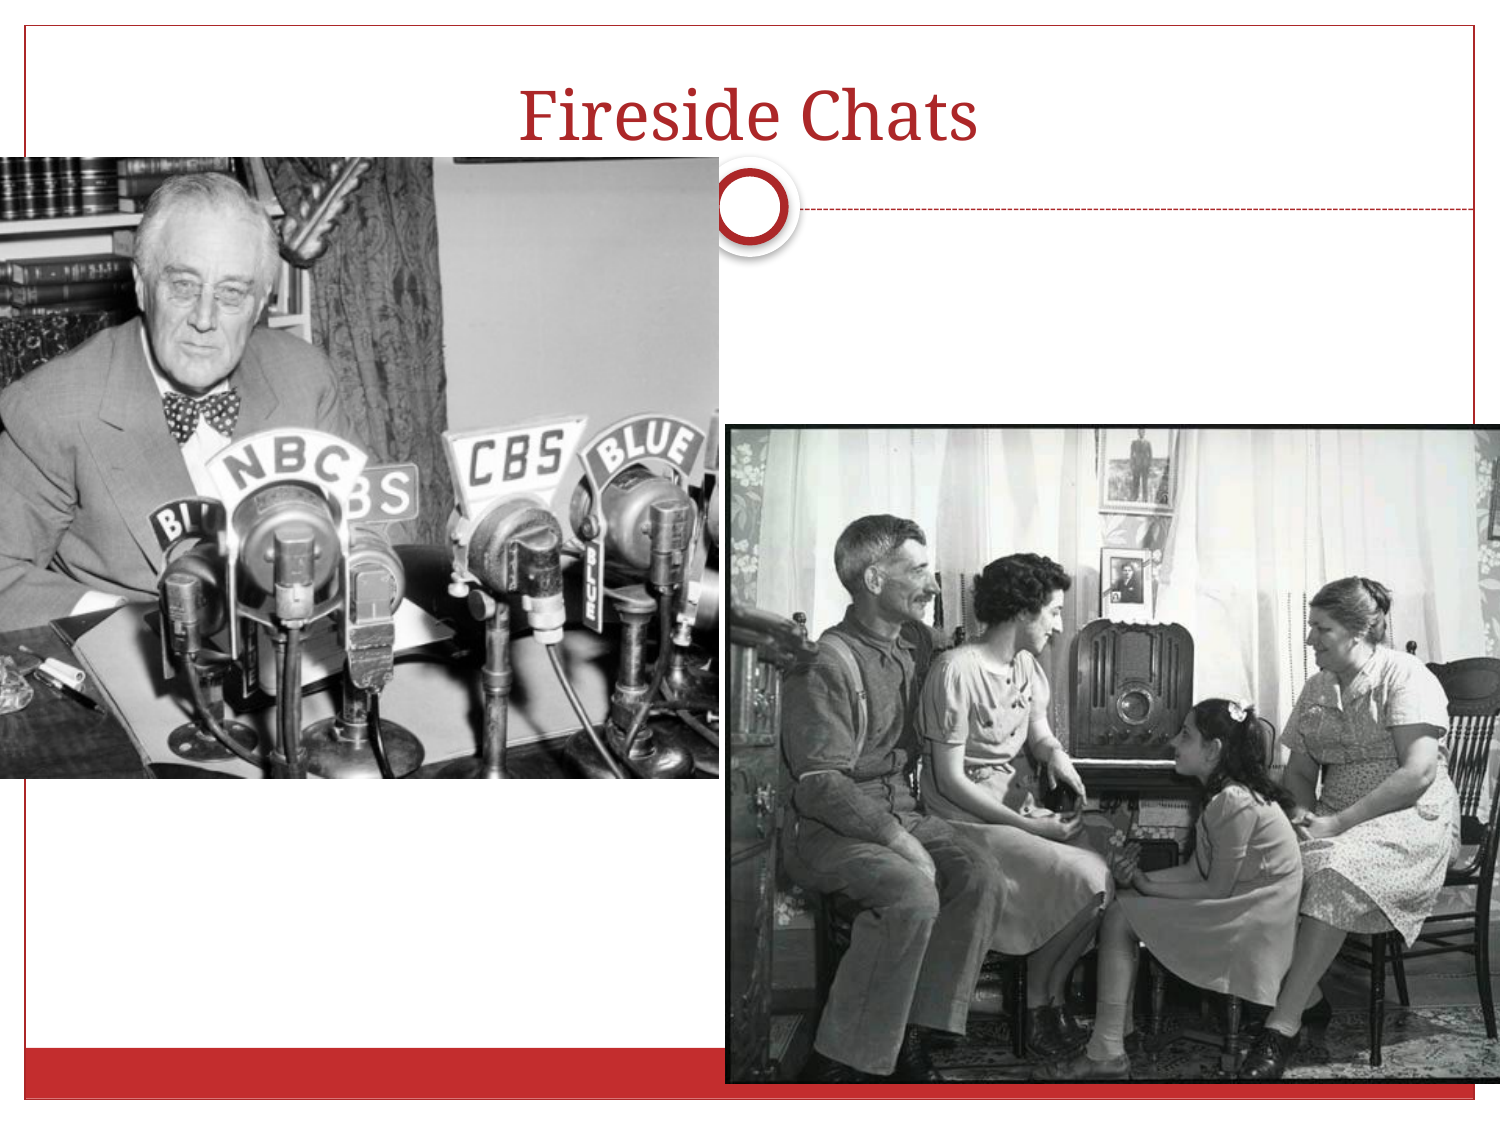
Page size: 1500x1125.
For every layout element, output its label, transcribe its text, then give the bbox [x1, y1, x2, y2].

title Fireside Chats [49, 37, 1450, 162]
picture [724, 424, 1500, 1084]
picture [0, 156, 719, 780]
